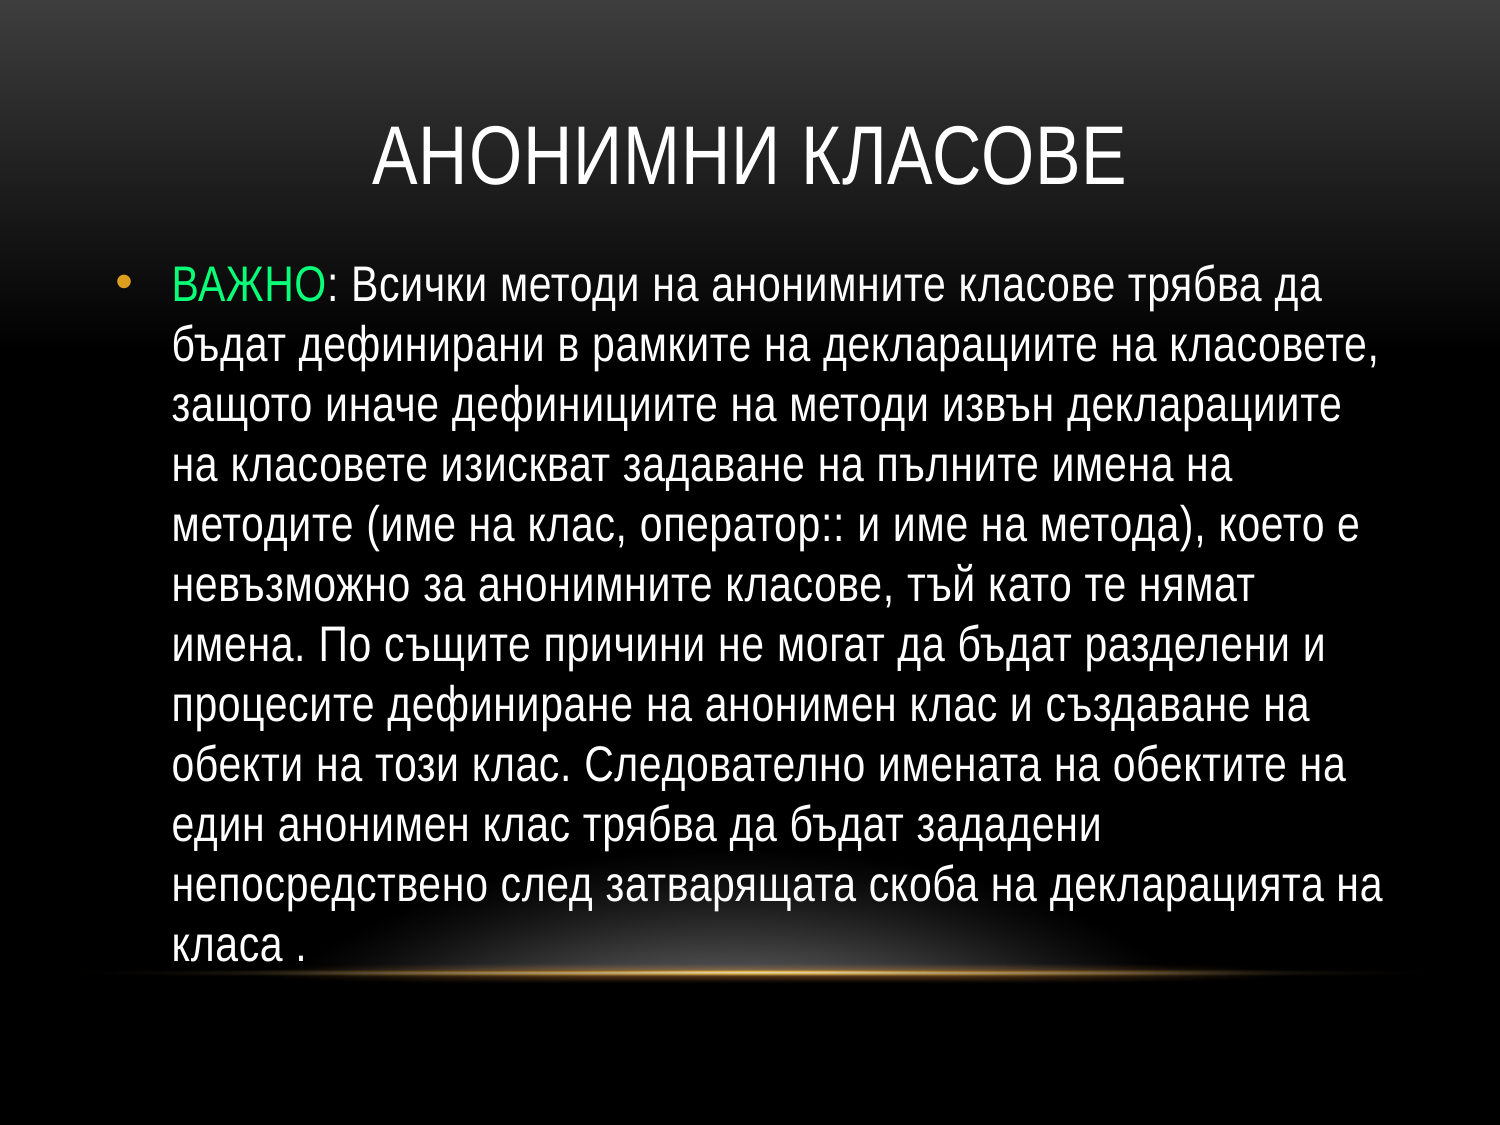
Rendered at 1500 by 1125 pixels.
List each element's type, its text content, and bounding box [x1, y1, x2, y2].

picture [0, 0, 1500, 1125]
list ВАЖНО: Всички методи на анонимните класове трябва да бъдат дефинирани в рамките на декларациите на класовете, защото иначе дефинициите на методи извън декларациите на класовете изискват задаване на пълните имена на методите (име на клас, оператор:: и име на метода), което е невъзможно за анонимните класове, тъй като те нямат имена. По същите причини не могат да бъдат разделени и процесите дефиниране на анонимен клас и създаване на обекти на този клас. Следователно имената на обектите на един анонимен клас трябва да бъдат зададени непосредствено след затварящата скоба на декларацията на класа . [100, 243, 1401, 919]
title Анонимни класове [100, 66, 1401, 209]
